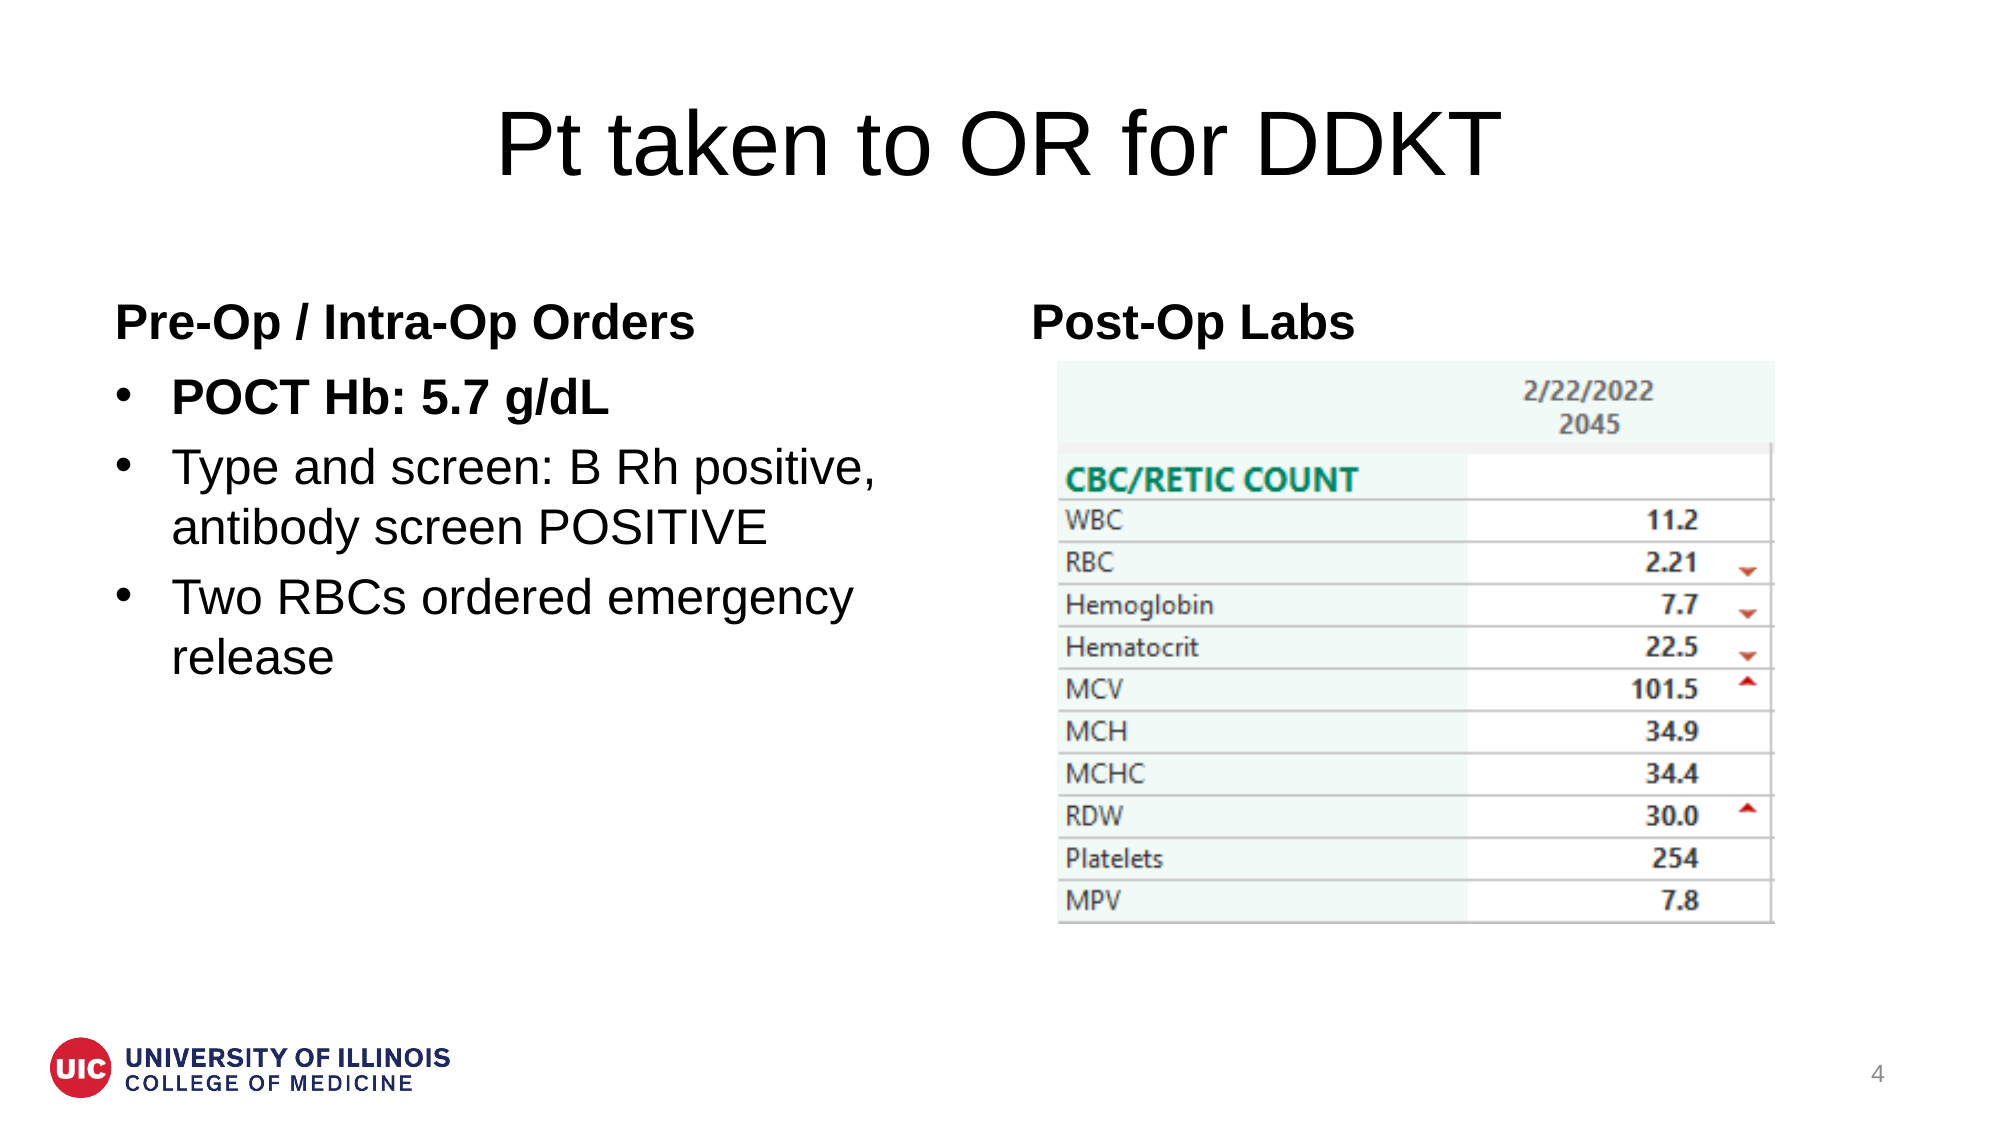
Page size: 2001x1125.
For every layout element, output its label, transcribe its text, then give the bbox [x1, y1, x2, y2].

list Pre-Op / Intra-Op Orders [99, 251, 984, 356]
title Pt taken to OR for DDKT [99, 45, 1900, 233]
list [1057, 361, 1776, 924]
picture [50, 1037, 450, 1098]
list POCT Hb: 5.7 g/dL Type and screen: B Rh positive, antibody screen POSITIVE Two RBCs ordered emergency release [99, 356, 984, 1005]
list Post-Op Labs [1015, 251, 1900, 357]
slide_number 4 [1433, 1042, 1900, 1103]
